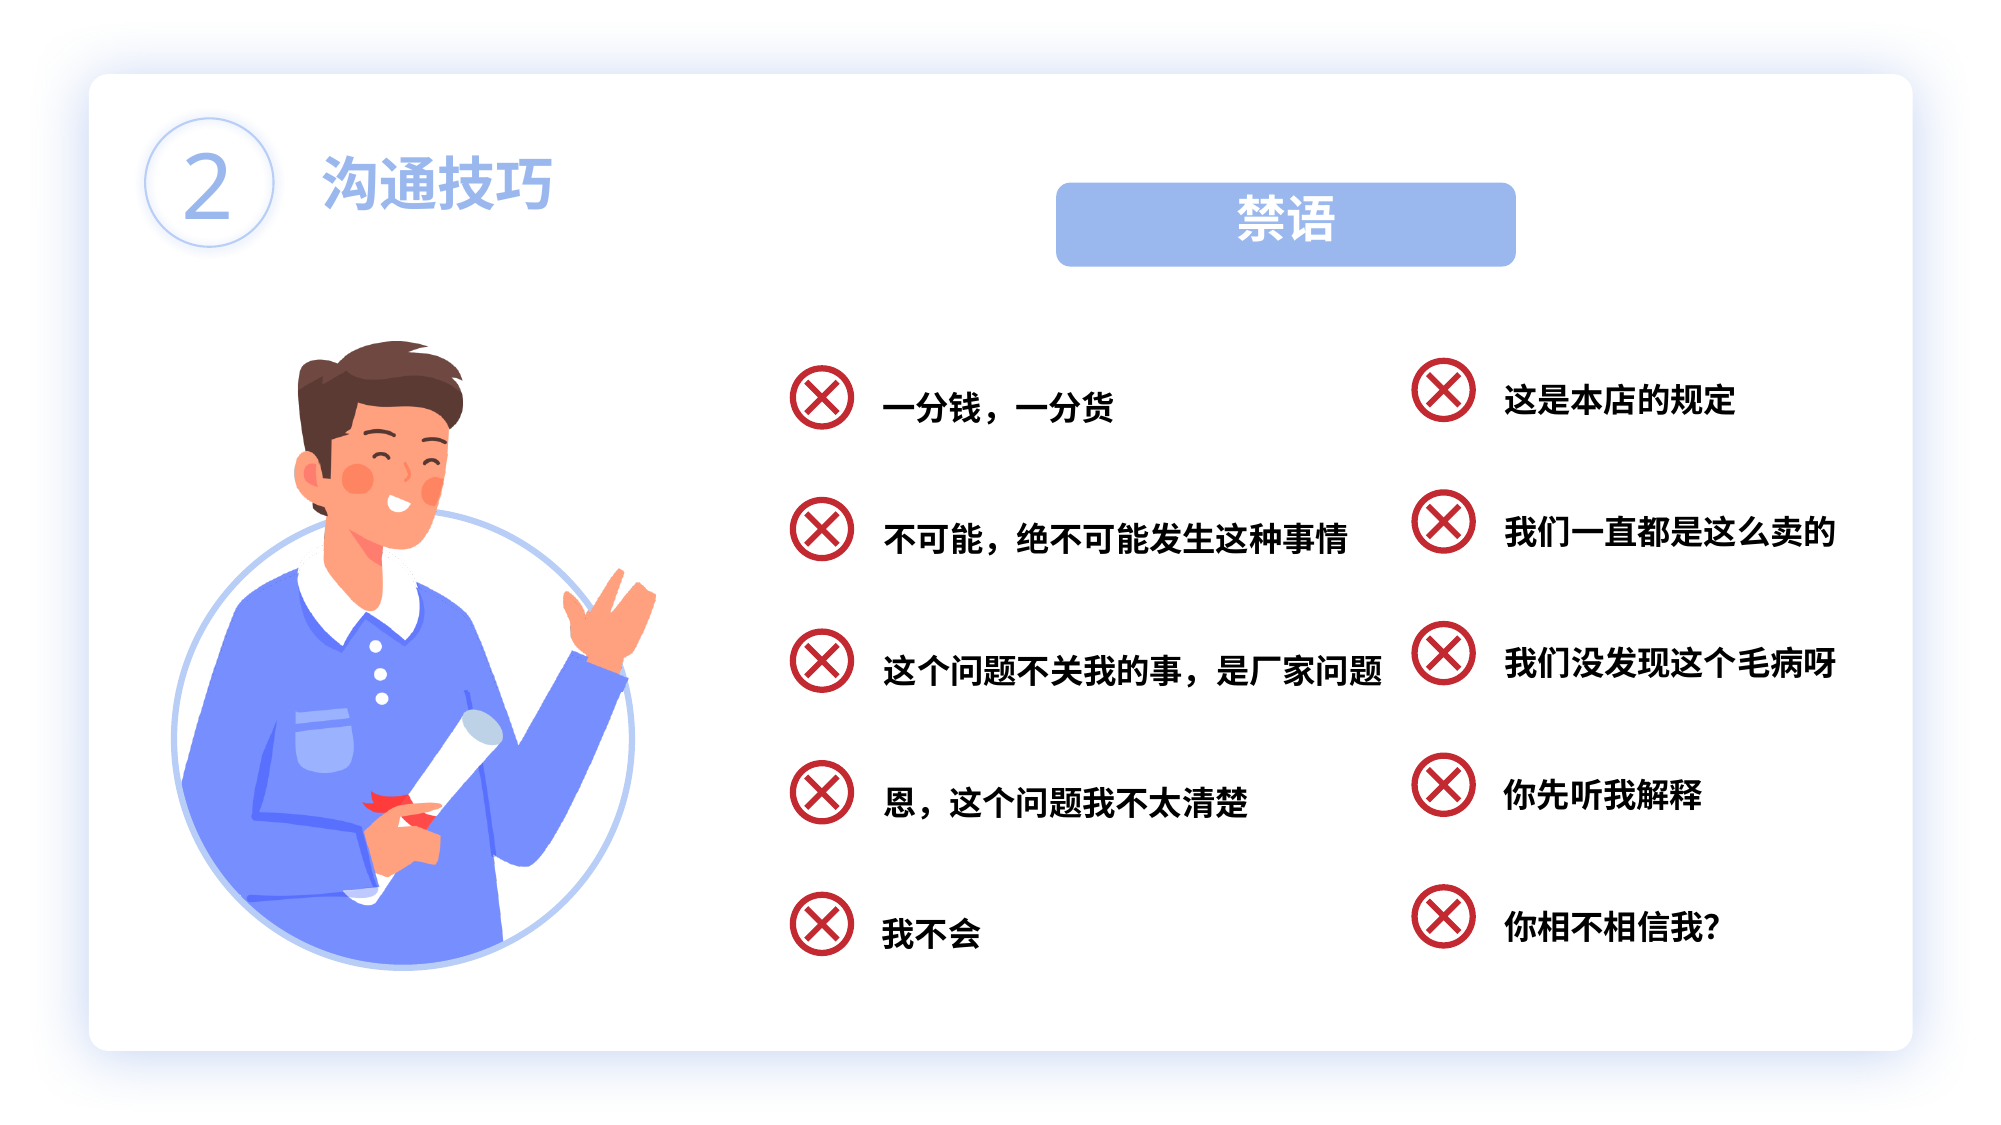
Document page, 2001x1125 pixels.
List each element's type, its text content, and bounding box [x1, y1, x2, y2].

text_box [145, 118, 274, 247]
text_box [168, 341, 657, 968]
text_box 禁语 [1056, 182, 1516, 267]
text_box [791, 885, 998, 955]
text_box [1413, 878, 1754, 948]
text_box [791, 622, 1402, 692]
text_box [791, 754, 1267, 824]
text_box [1413, 483, 1855, 553]
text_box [1413, 351, 1754, 421]
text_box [791, 491, 1368, 560]
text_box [1413, 746, 1720, 816]
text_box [791, 359, 1132, 429]
text_box 沟通技巧 [306, 139, 781, 225]
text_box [1413, 615, 1855, 684]
